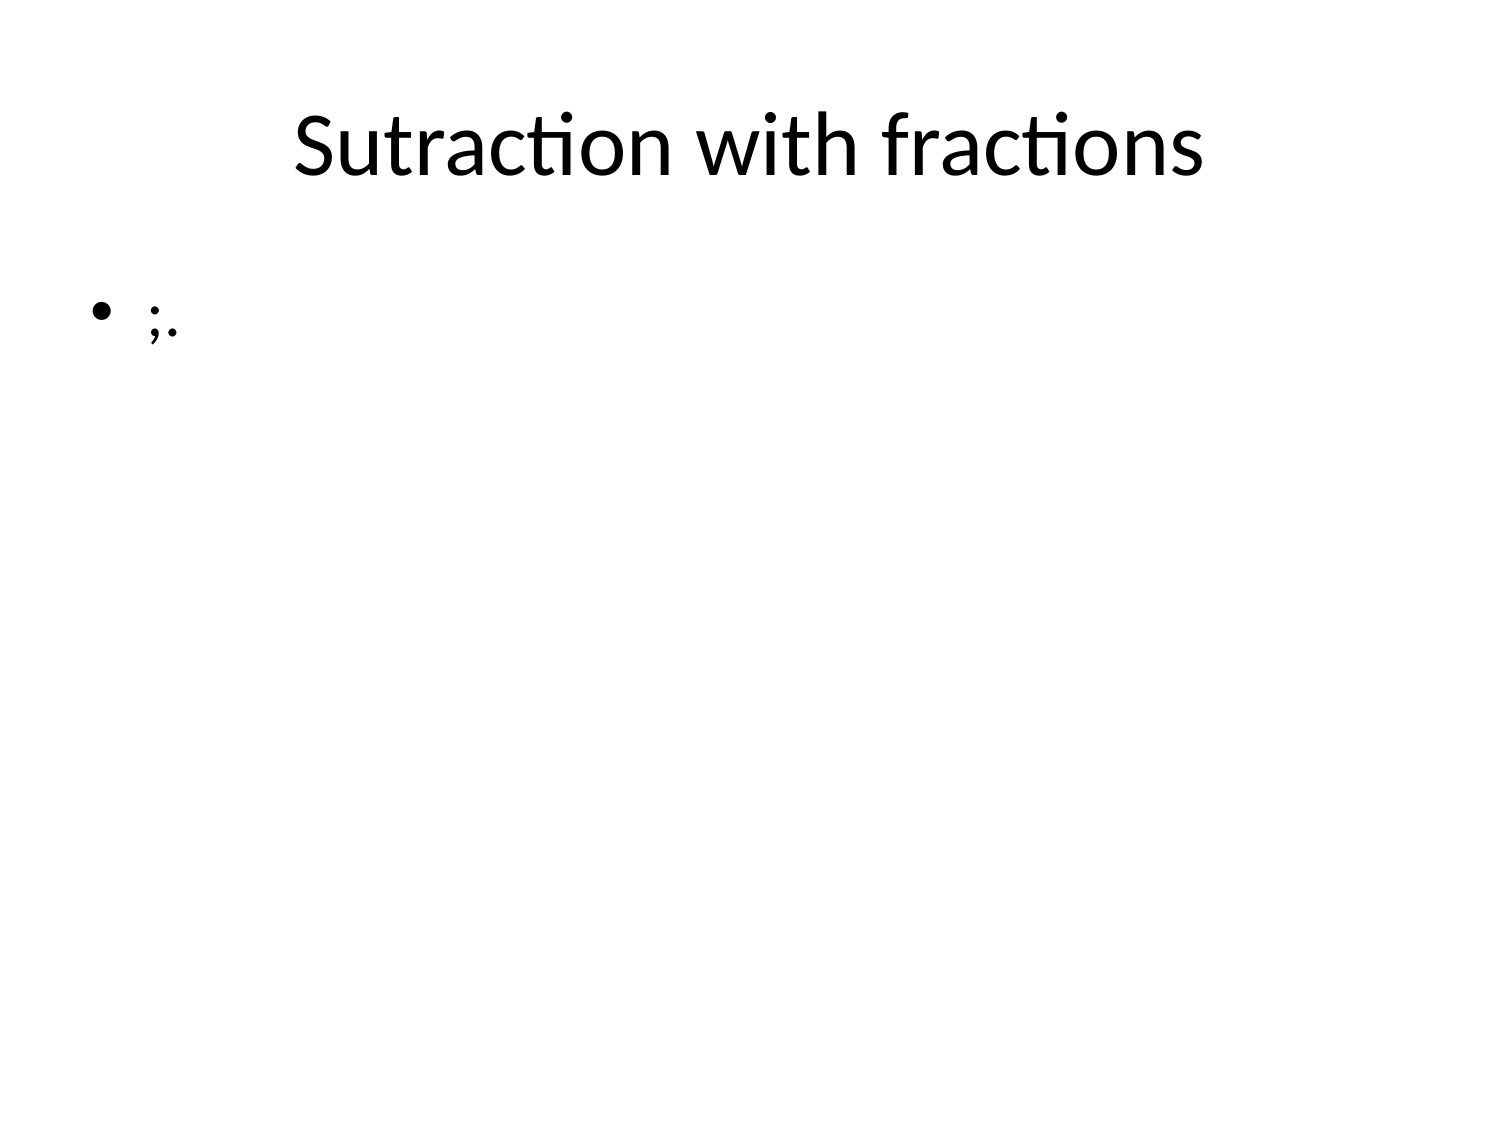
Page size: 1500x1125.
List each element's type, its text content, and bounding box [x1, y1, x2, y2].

list ;. [75, 262, 1425, 1005]
title Sutraction with fractions [75, 45, 1425, 233]
